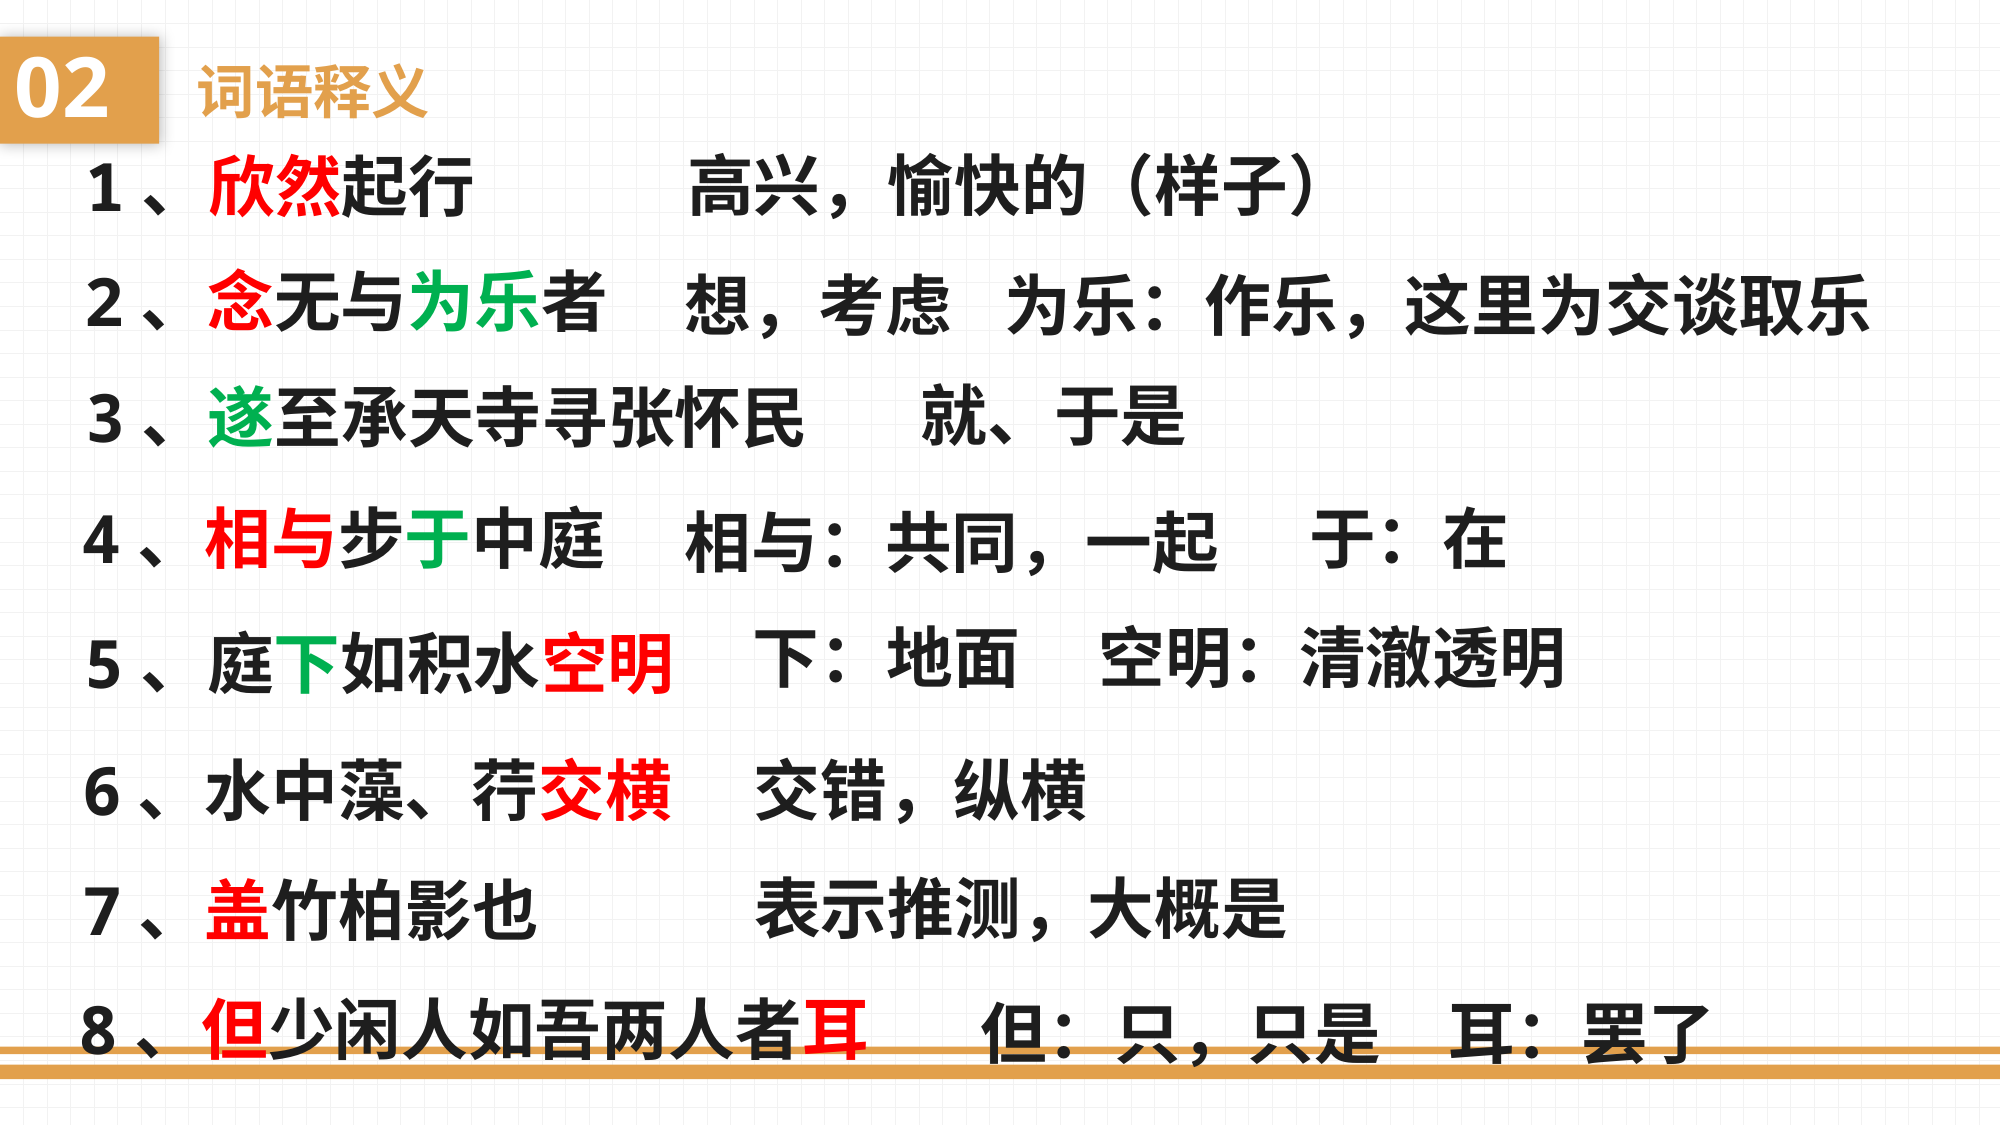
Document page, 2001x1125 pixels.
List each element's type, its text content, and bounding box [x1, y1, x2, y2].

text_box 表示推测，大概是 [739, 859, 1303, 955]
list 词语释义 [182, 36, 1238, 144]
text_box 交错，纵横 [739, 741, 1103, 837]
list 02 [0, 36, 160, 144]
text_box 但：只，只是 耳：罢了 [832, 983, 1833, 1079]
text_box 8、但少闲人如吾两人者耳 [63, 980, 884, 1076]
text_box 为乐：作乐，这里为交谈取乐 [989, 256, 1888, 351]
text_box 5、庭下如积水空明 [69, 614, 690, 709]
text_box 相与：共同，一起 [670, 493, 1234, 588]
text_box 6、水中藻、荇交横 [67, 741, 687, 837]
text_box 就、于是 [905, 366, 1203, 461]
text_box 4、相与步于中庭 [67, 489, 620, 585]
text_box 3、遂至承天寺寻张怀民 [70, 368, 824, 464]
text_box 下：地面 [738, 608, 1035, 704]
text_box 于：在 [1294, 489, 1525, 585]
text_box 7、盖竹柏影也 [67, 861, 554, 956]
text_box 2、念无与为乐者 [69, 252, 623, 347]
text_box 1、欣然起行 [70, 137, 491, 233]
text_box 想，考虑 [670, 256, 968, 351]
text_box 高兴，愉快的（样子） [672, 136, 1370, 232]
text_box 空明：清澈透明 [1084, 608, 1582, 704]
